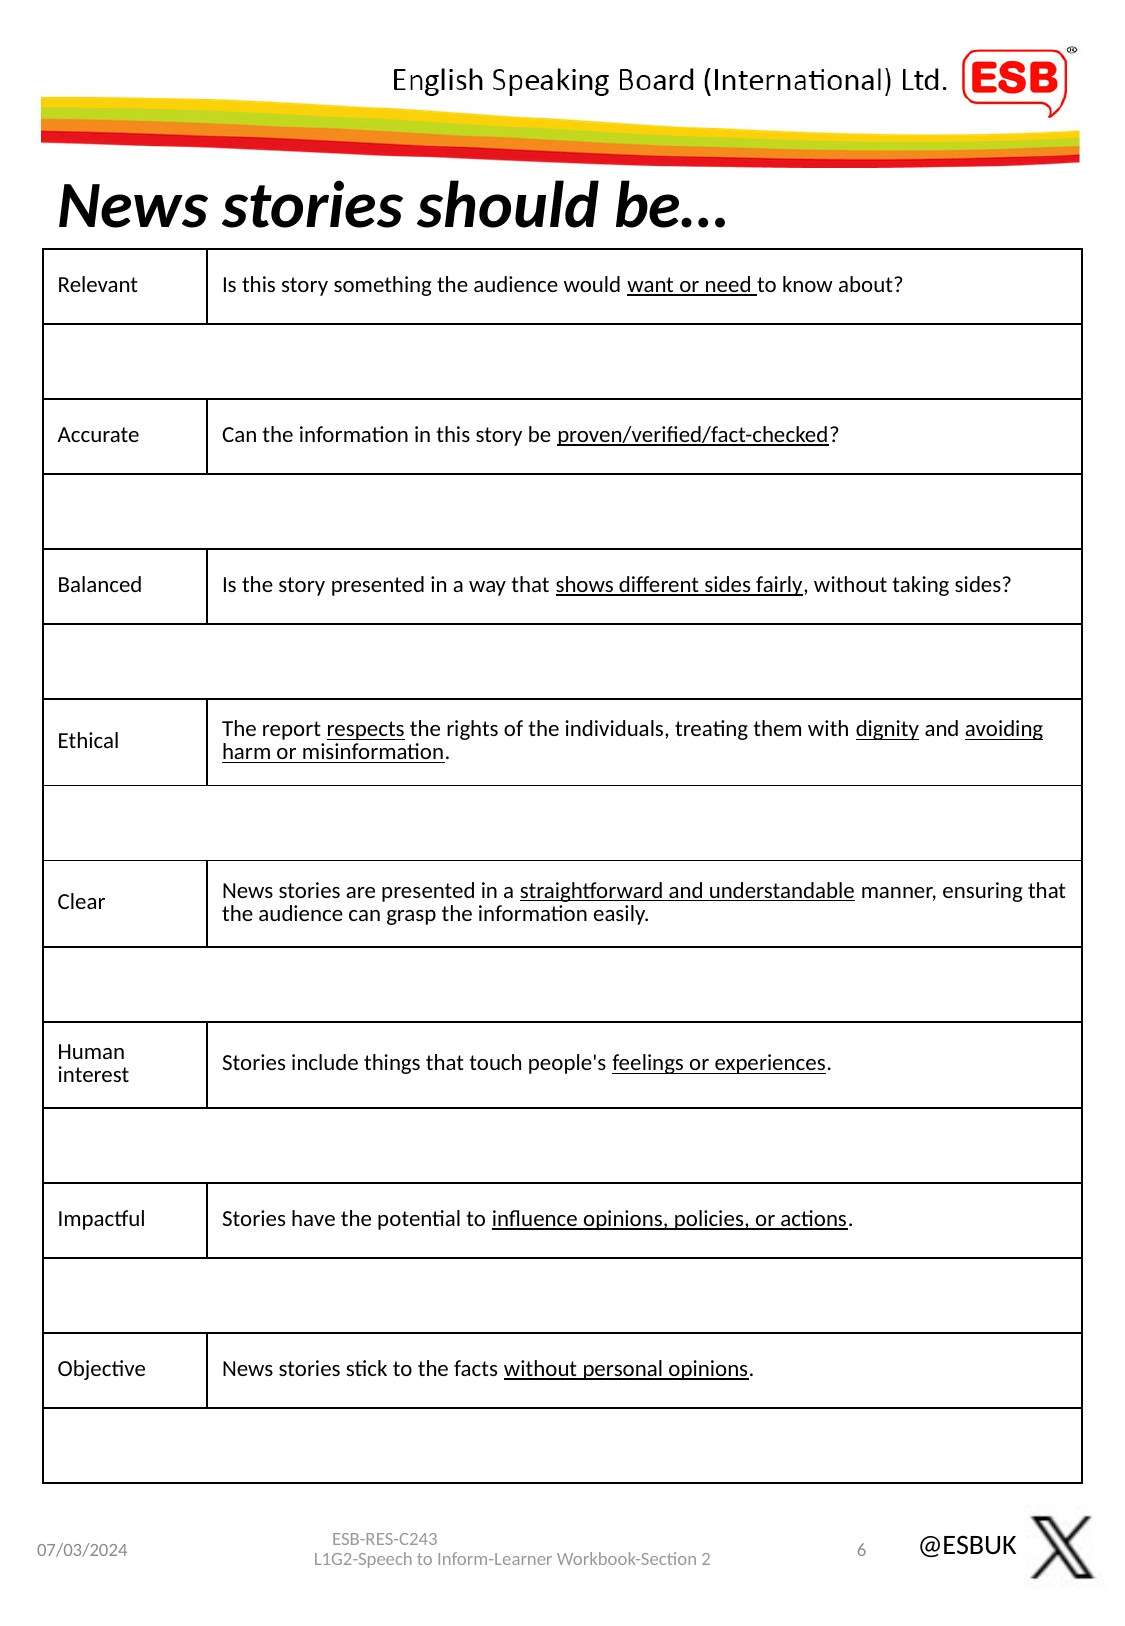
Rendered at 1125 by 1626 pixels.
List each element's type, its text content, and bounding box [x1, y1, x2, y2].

table_cell The report respects the rights of the individuals, treating them with dignity and avoiding harm or misinformation. [208, 700, 1081, 785]
table_header Is this story something the audience would want or need to know about? [208, 250, 1081, 323]
table_cell News stories stick to the facts without personal opinions. [208, 1334, 1081, 1407]
table_cell [44, 786, 1081, 860]
table_cell [44, 1109, 1081, 1182]
table_cell Stories include things that touch people's feelings or experiences. [208, 1023, 1081, 1107]
table_cell [44, 1259, 1081, 1332]
table_cell [44, 325, 1081, 398]
slide_number 6 [697, 1506, 882, 1593]
table_cell [44, 475, 1081, 548]
picture [0, 1, 1125, 234]
table_cell Human interest [44, 1023, 206, 1107]
table_cell News stories are presented in a straightforward and understandable manner, ensuring that the audience can grasp the information easily. [208, 861, 1081, 946]
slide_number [22, 1506, 276, 1593]
title News stories should be… [42, 162, 1014, 248]
footer ESB-RES-C243 L1G2-Speech to Inform-Learner Workbook-Section 2 [296, 1506, 697, 1593]
table_cell Is the story presented in a way that shows different sides fairly, without taking sides? [208, 550, 1081, 623]
table_cell Impactful [44, 1184, 206, 1257]
table_cell Stories have the potential to influence opinions, policies, or actions. [208, 1184, 1081, 1257]
table_cell [44, 948, 1081, 1021]
table_cell [44, 625, 1081, 698]
table_cell Can the information in this story be proven/verified/fact-checked? [208, 400, 1081, 473]
table_cell [44, 1409, 1081, 1482]
table_cell Balanced [44, 550, 206, 623]
table_cell Accurate [44, 400, 206, 473]
table_header Relevant [44, 250, 206, 323]
table_cell Clear [44, 861, 206, 946]
table_cell Objective [44, 1334, 206, 1407]
picture [1024, 1504, 1106, 1592]
table_cell Ethical [44, 700, 206, 785]
